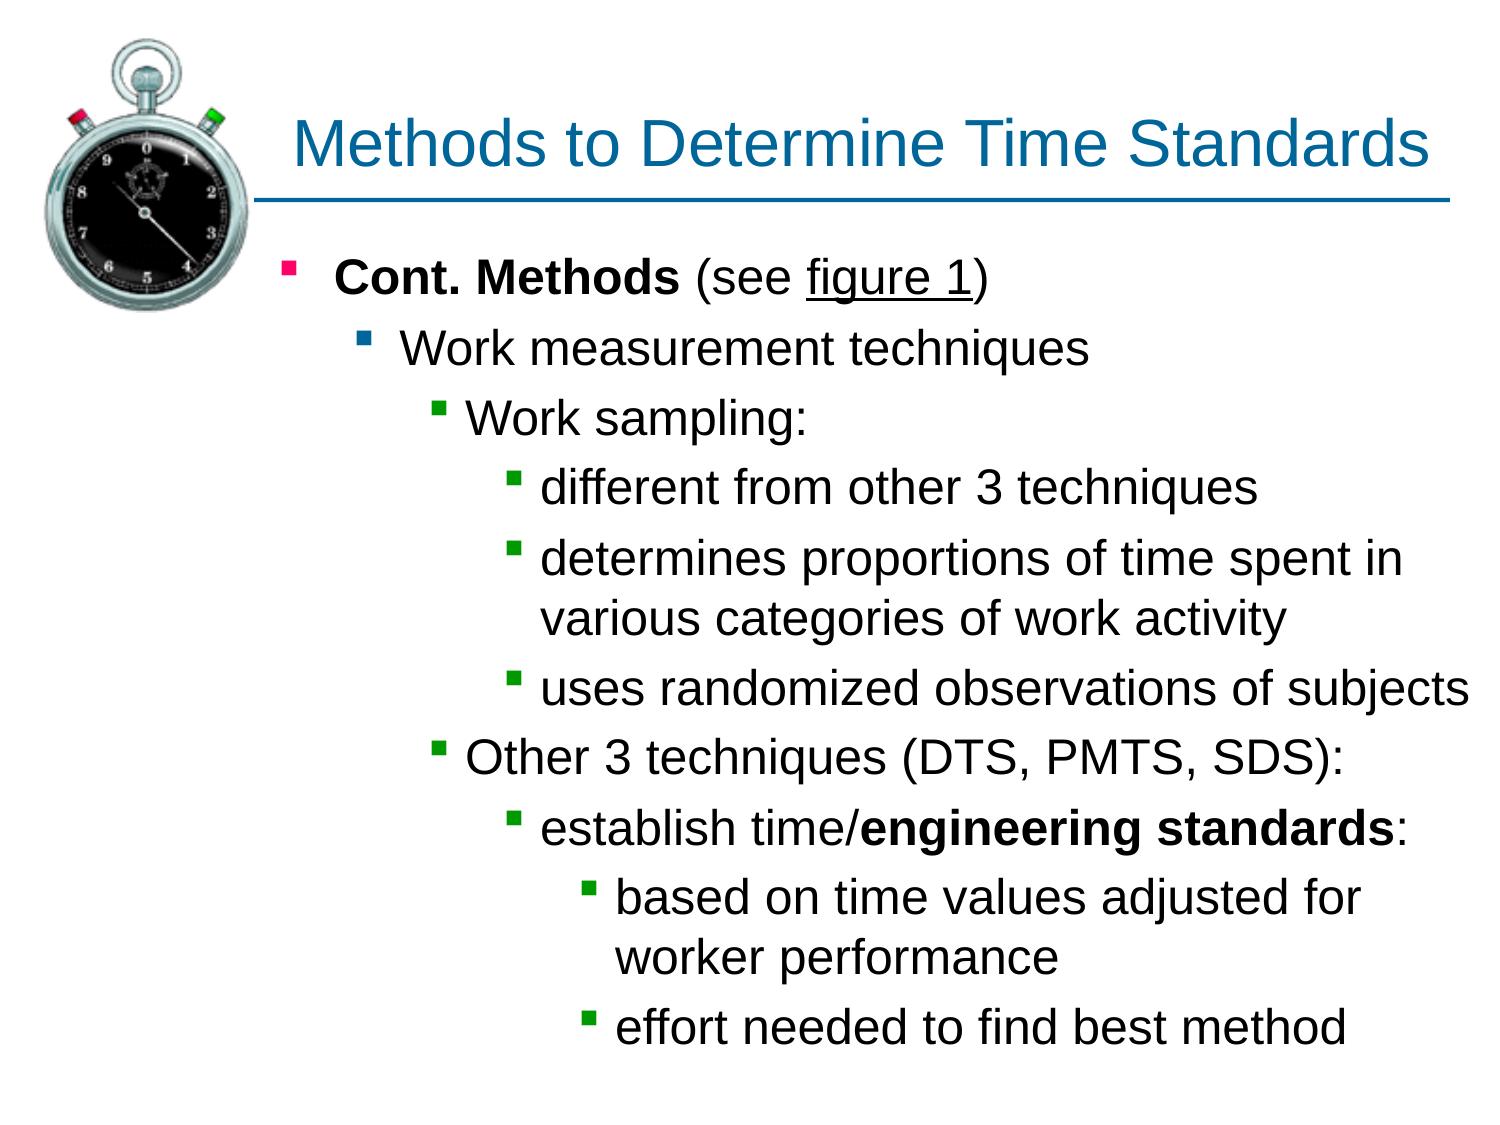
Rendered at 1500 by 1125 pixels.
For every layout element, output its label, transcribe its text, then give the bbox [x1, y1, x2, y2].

picture [37, 37, 254, 313]
title Methods to Determine Time Standards [275, 37, 1450, 188]
list Cont. Methods (see figure 1) Work measurement techniques Work sampling: different from other 3 techniques determines proportions of time spent in various categories of work activity uses randomized observations of subjects Other 3 techniques (DTS, PMTS, SDS): establish time/engineering standards: based on time values adjusted for worker performance effort needed to find best method [262, 237, 1500, 1113]
